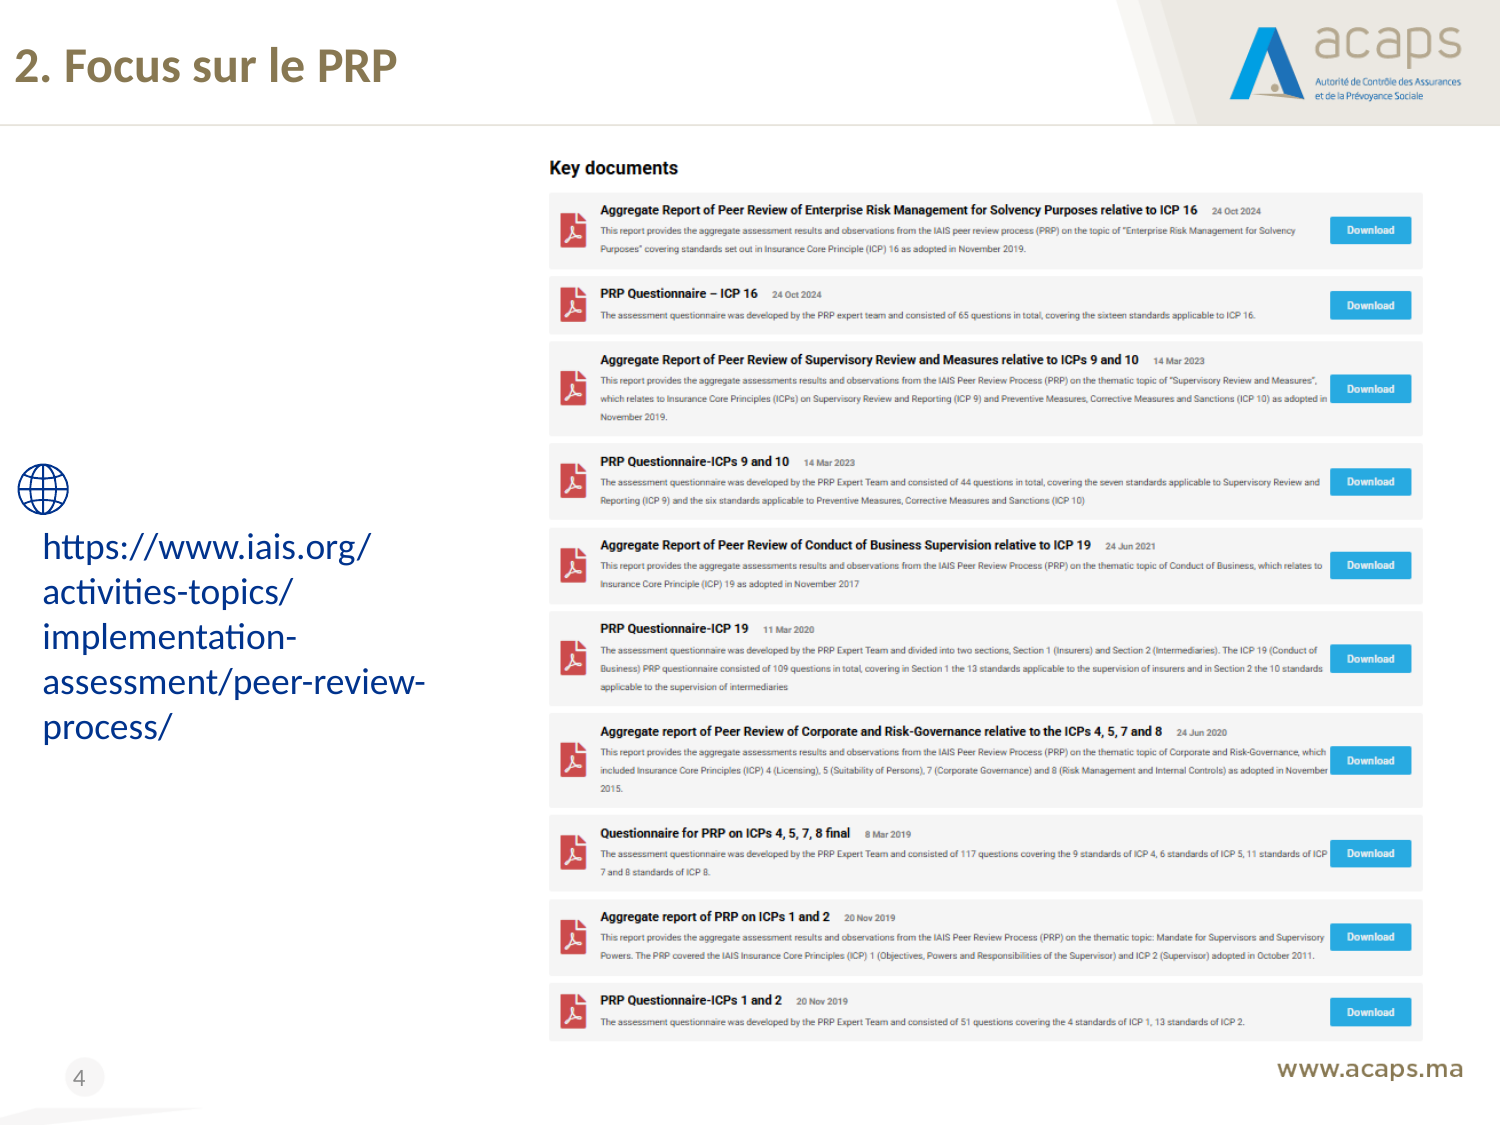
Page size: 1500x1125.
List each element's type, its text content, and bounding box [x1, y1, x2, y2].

slide_number 4 [17, 1046, 368, 1107]
text_box [17, 463, 69, 515]
text_box https://www.iais.org/activities-topics/implementation-assessment/peer-review-process/ [27, 514, 482, 755]
picture [0, 0, 1500, 1125]
text_box 2. Focus sur le PRP [0, 25, 1176, 101]
